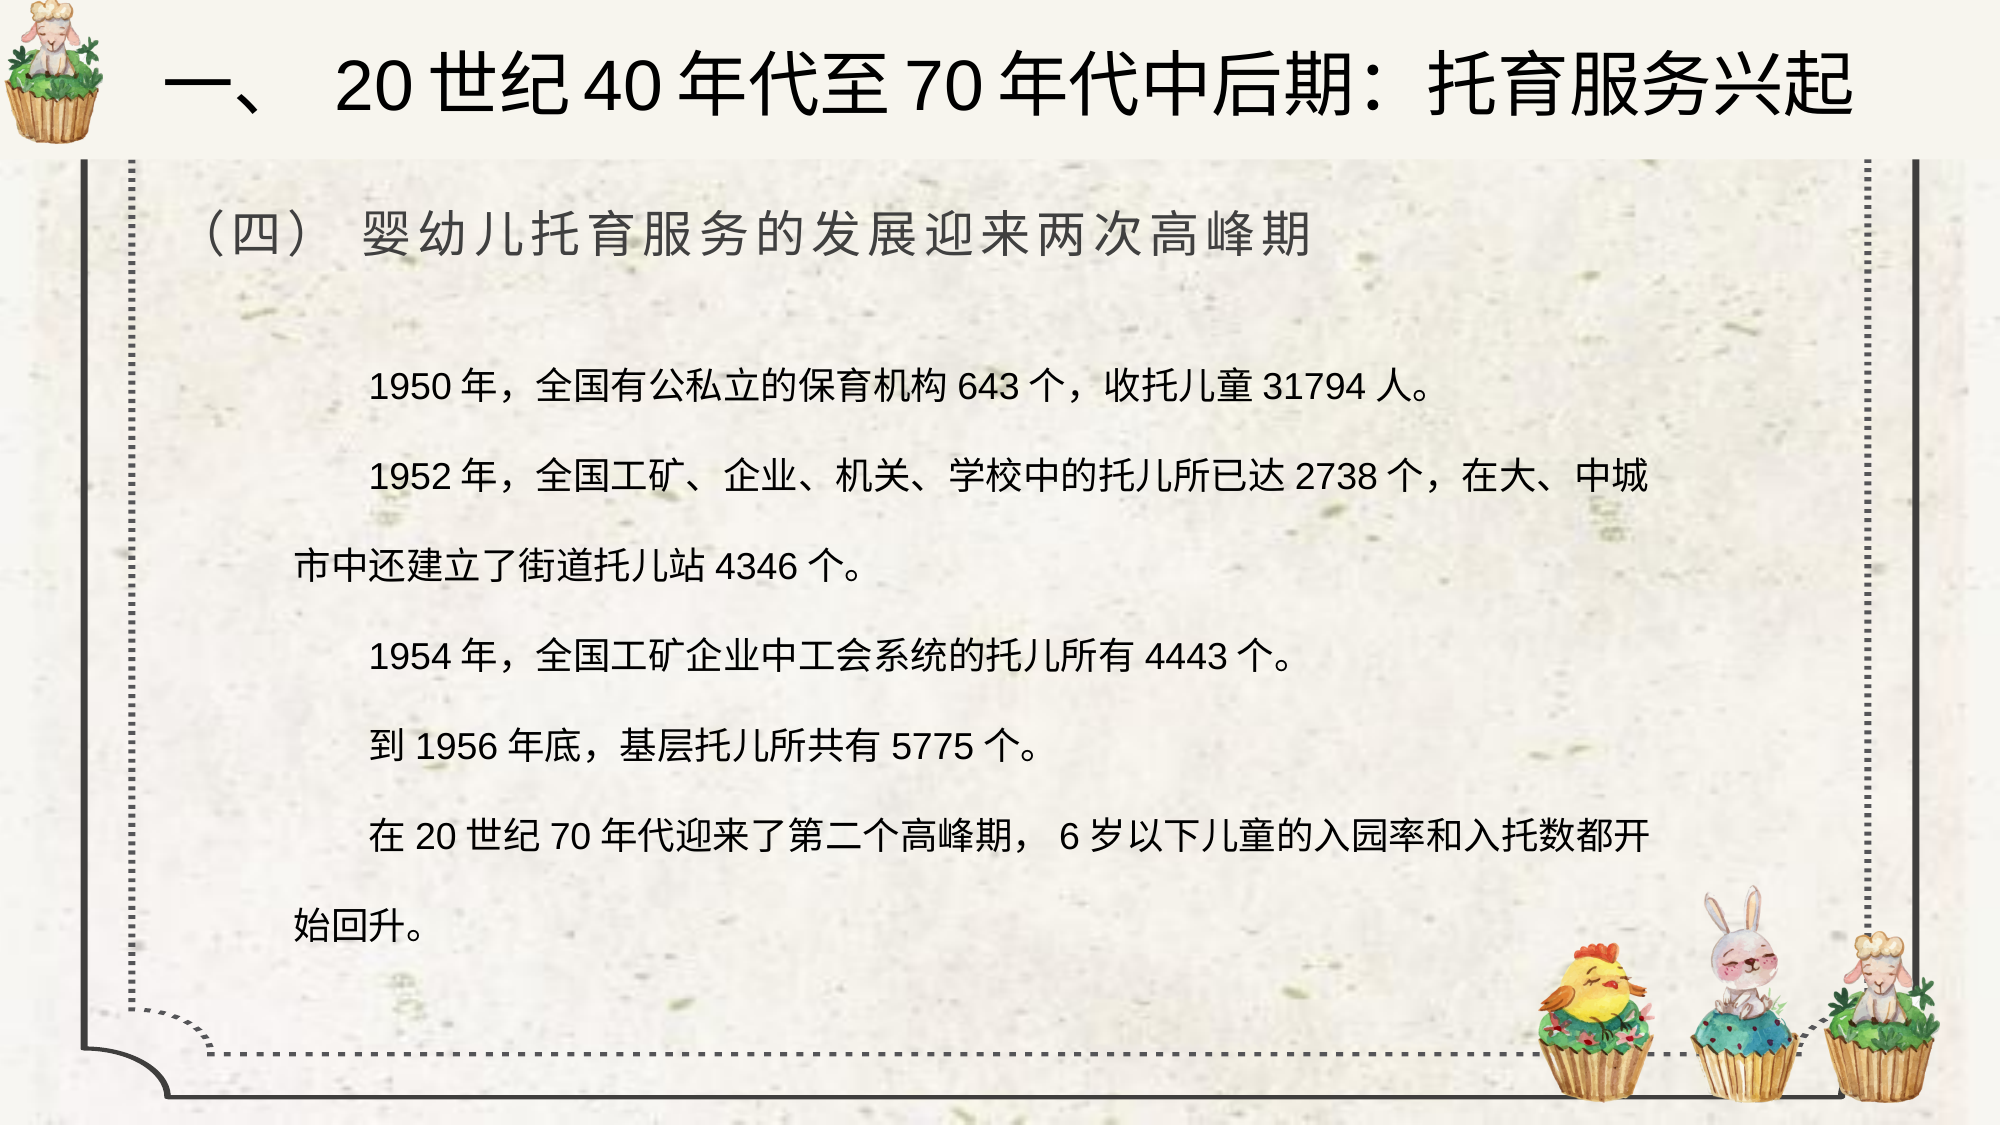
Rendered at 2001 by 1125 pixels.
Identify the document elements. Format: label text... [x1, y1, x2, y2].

picture [0, 0, 103, 144]
text_box 一、 20世纪40年代至70年代中后期：托育服务兴起 [147, 20, 1873, 134]
text_box 1950年，全国有公私立的保育机构643个，收托儿童31794人。 1952年，全国工矿、企业、机关、学校中的托儿所已达2738个，在大、中城市中还建立了街道托儿站4346个。 1954年，全国工矿企业中工会系统的托儿所有4443个。 到1956年底，基层托儿所共有5775个。 在20世纪70年代迎来了第二个高峰期，6岁以下儿童的入园率和入托数都开始回升。 [279, 310, 1684, 955]
text_box （四） 婴幼儿托育服务的发展迎来两次高峰期 [160, 195, 1770, 292]
text_box [0, 0, 2000, 160]
picture [0, 160, 2000, 1125]
